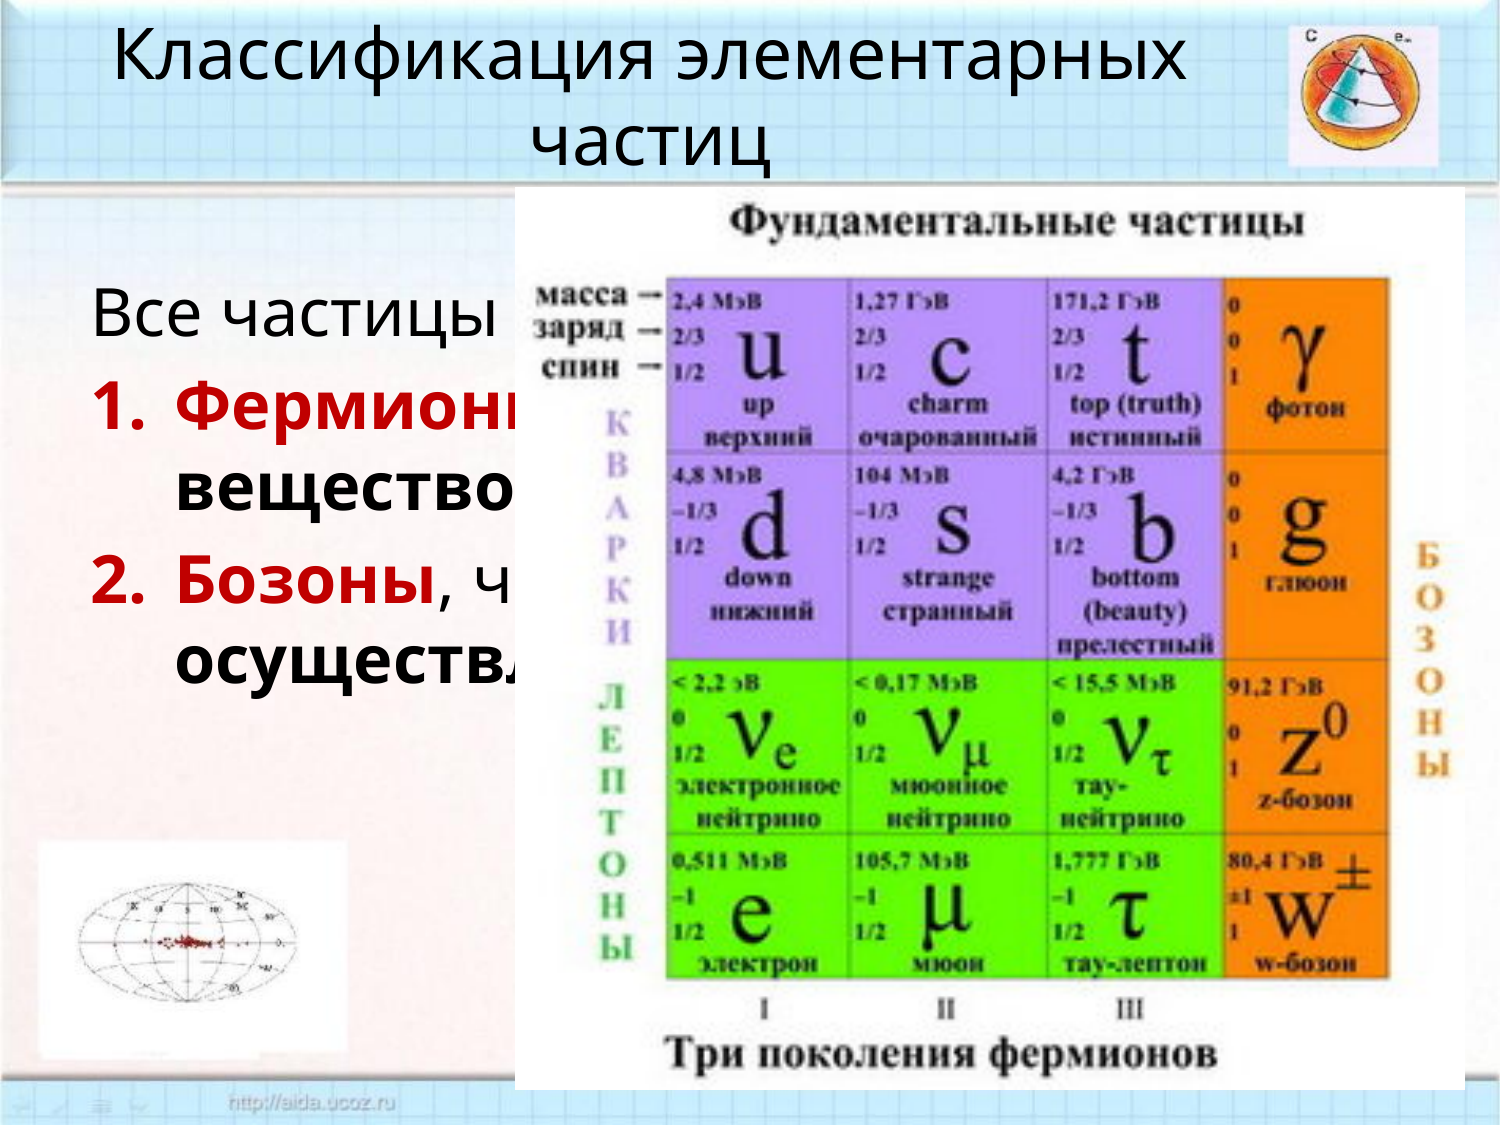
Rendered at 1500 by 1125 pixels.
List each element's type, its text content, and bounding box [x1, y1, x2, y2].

list Все частицы делятся на два класса: Фермионы, которые составляют вещество; Бозоны, через которые осуществляется взаимодействие. [75, 262, 510, 1005]
title Классификация элементарных частиц [0, 0, 1301, 188]
picture [0, 0, 1500, 1125]
